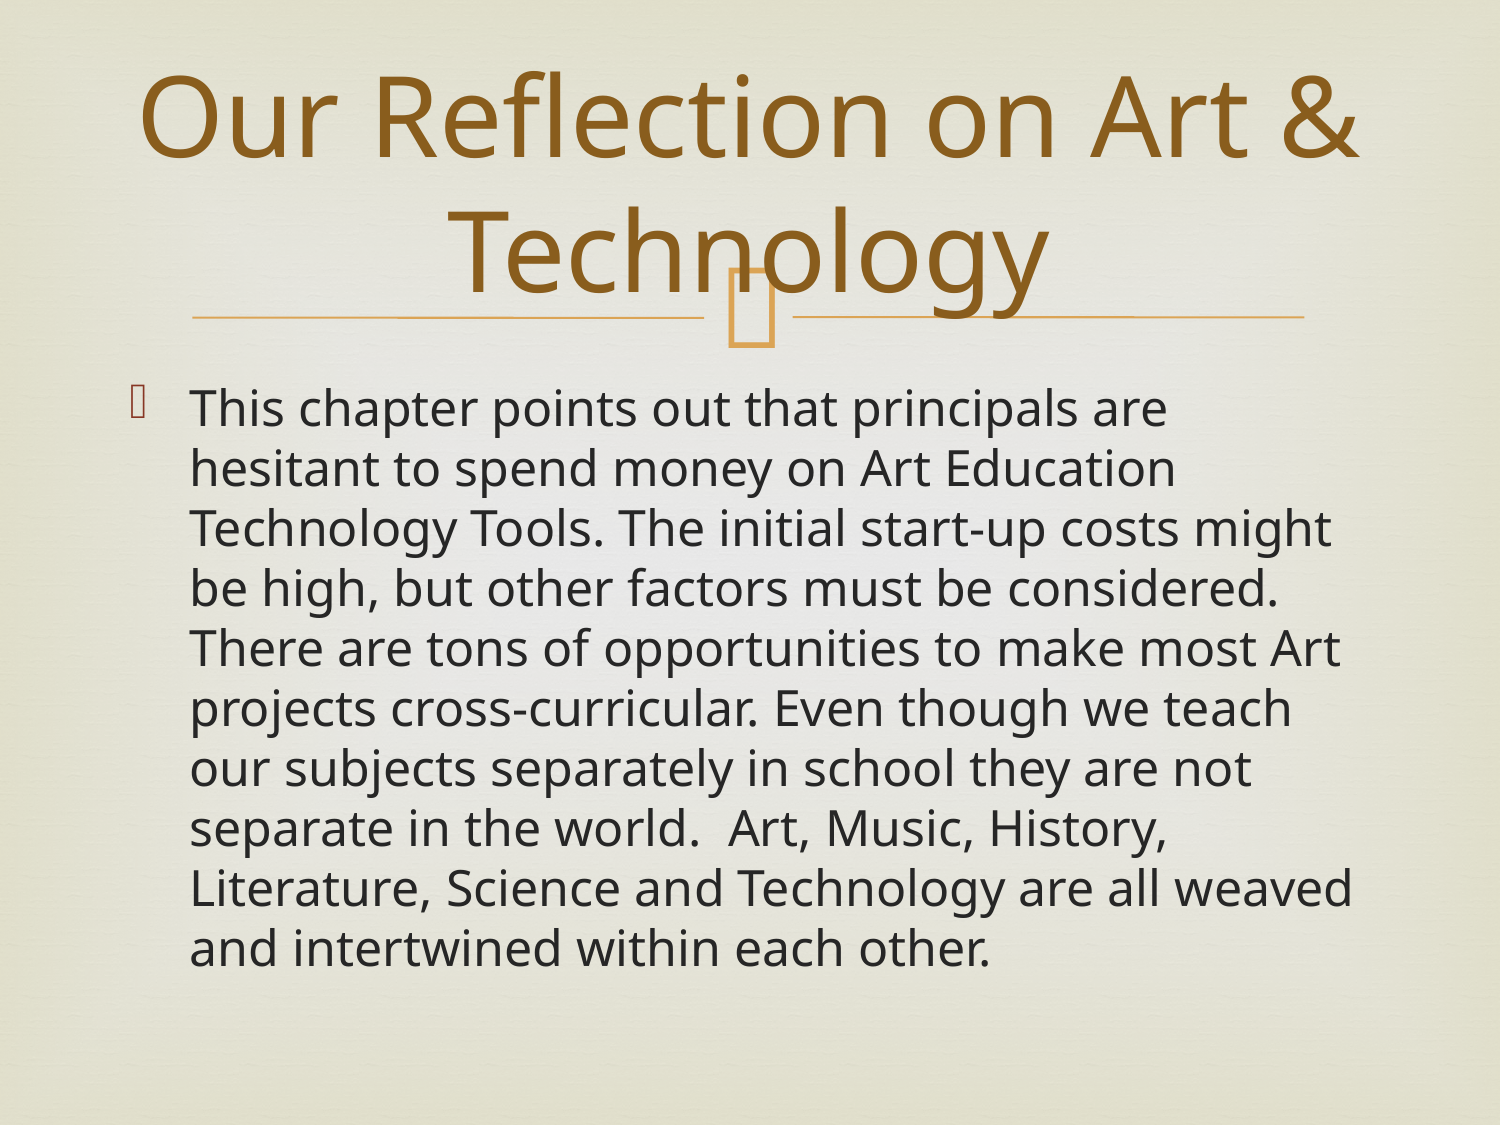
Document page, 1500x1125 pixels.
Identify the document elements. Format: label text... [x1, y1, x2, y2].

title Our Reflection on Art & Technology [112, 93, 1386, 267]
list This chapter points out that principals are hesitant to spend money on Art Education Technology Tools. The initial start-up costs might be high, but other factors must be considered. There are tons of opportunities to make most Art projects cross-curricular. Even though we teach our subjects separately in school they are not separate in the world. Art, Music, History, Literature, Science and Technology are all weaved and intertwined within each other. [114, 368, 1386, 1005]
